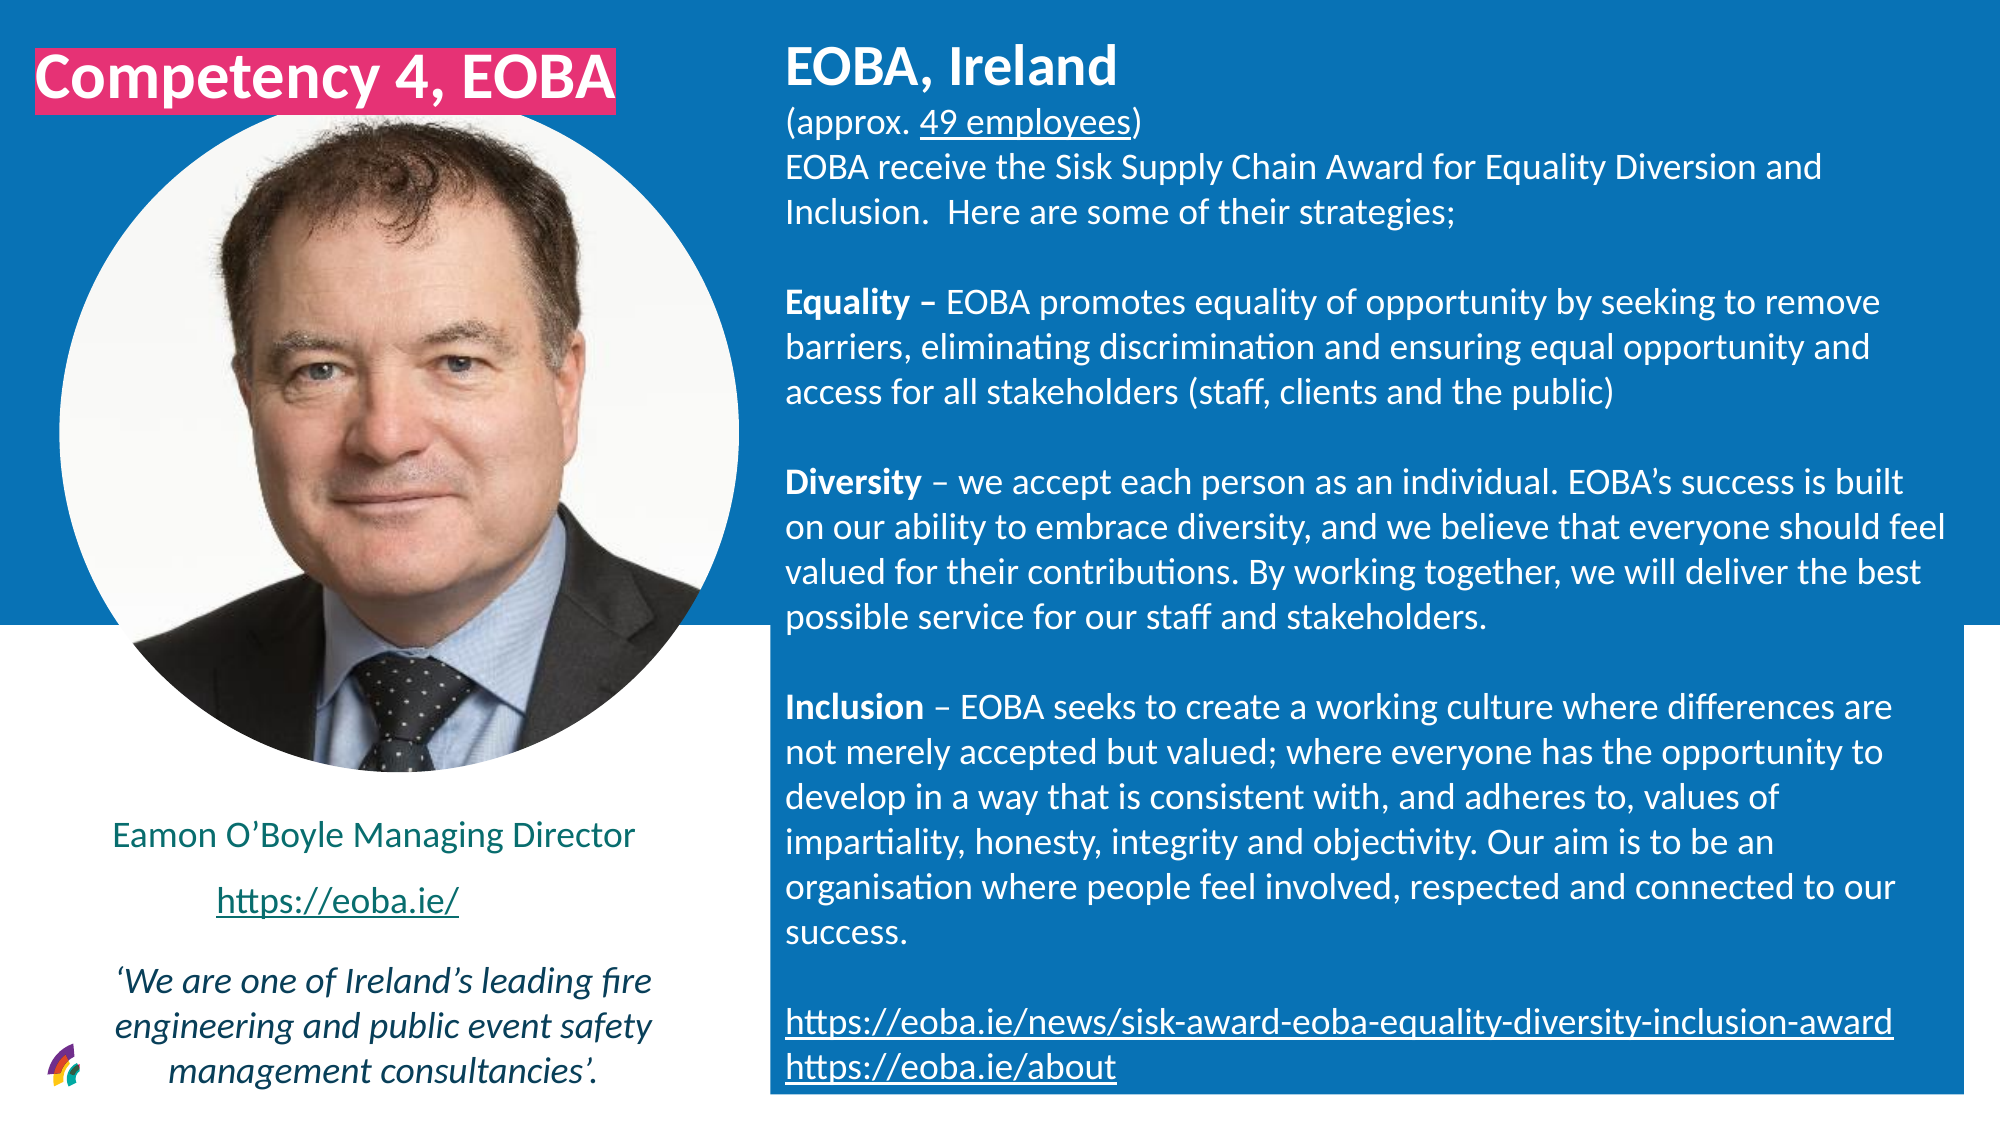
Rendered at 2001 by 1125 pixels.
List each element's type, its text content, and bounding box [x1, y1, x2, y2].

text_box https://eoba.ie/ [97, 868, 587, 929]
picture [59, 92, 739, 773]
text_box EOBA, Ireland (approx. 49 employees) EOBA receive the Sisk Supply Chain Award for Equality Diversion and Inclusion. Here are some of their strategies; Equality – EOBA promotes equality of opportunity by seeking to remove barriers, eliminating discrimination and ensuring equal opportunity and access for all stakeholders (staff, clients and the public) Diversity – we accept each person as an individual. EOBA’s success is built on our ability to embrace diversity, and we believe that everyone should feel valued for their contributions. By working together, we will deliver the best possible service for our staff and stakeholders. Inclusion – EOBA seeks to create a working culture where differences are not merely accepted but valued; where everyone has the opportunity to develop in a way that is consistent with, and adheres to, values of impartiality, honesty, integrity and objectivity. Our aim is to be an organisation where people feel involved, respected and connected to our success. https://eoba.ie/news/sisk-award-eoba-equality-diversity-inclusion-award https://eoba.ie/about [770, 19, 1964, 1095]
text_box ‘We are one of Ireland’s leading fire engineering and public event safety management consultancies’. [79, 948, 688, 1099]
text_box Competency 4, EOBA [12, 23, 639, 119]
text_box Eamon O’Boyle Managing Director [97, 803, 670, 863]
